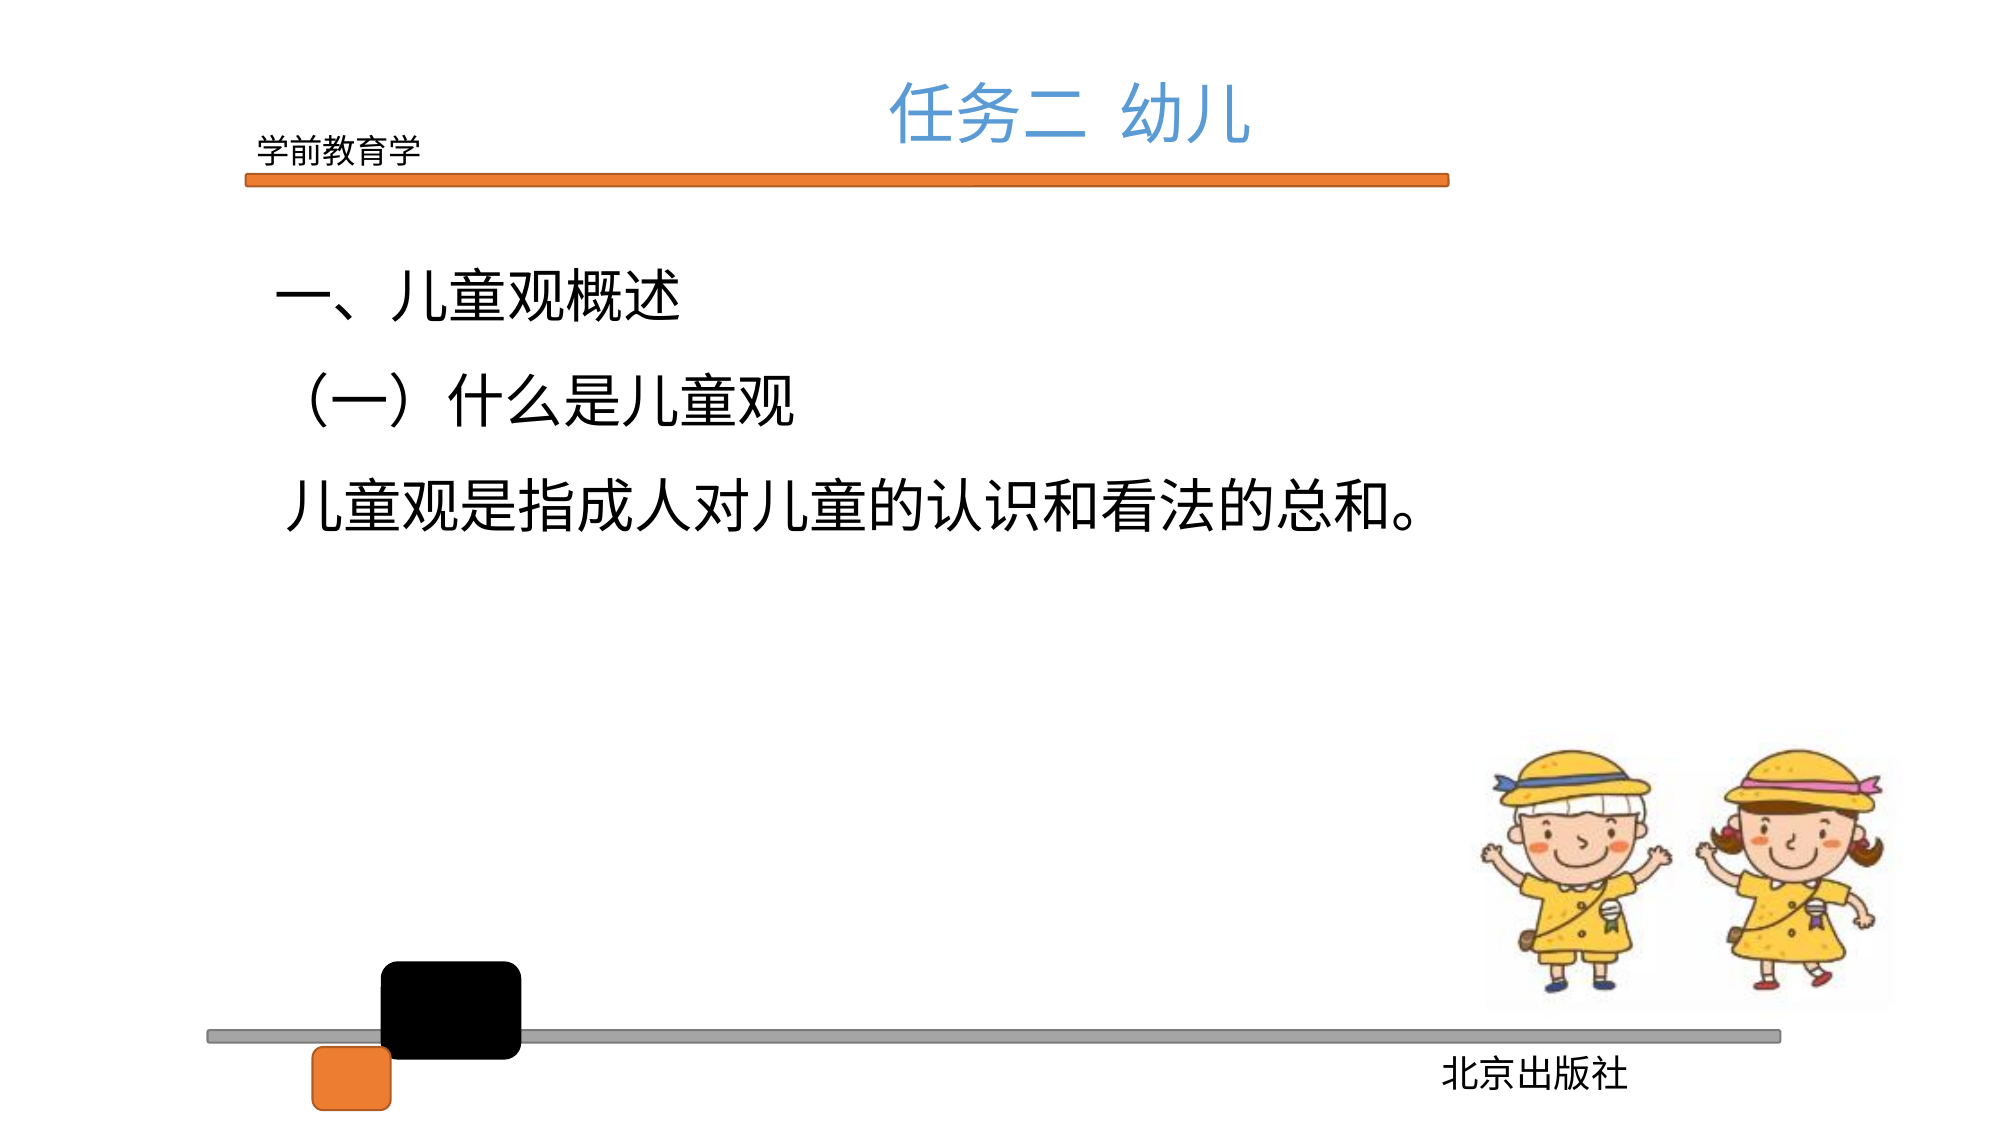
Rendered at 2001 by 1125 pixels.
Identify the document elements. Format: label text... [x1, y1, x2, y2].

picture [1443, 729, 1949, 1019]
text_box 一、儿童观概述 （一）什么是儿童观 儿童观是指成人对儿童的认识和看法的总和。 [165, 217, 1835, 547]
text_box 任务二 幼儿 [873, 64, 1268, 160]
